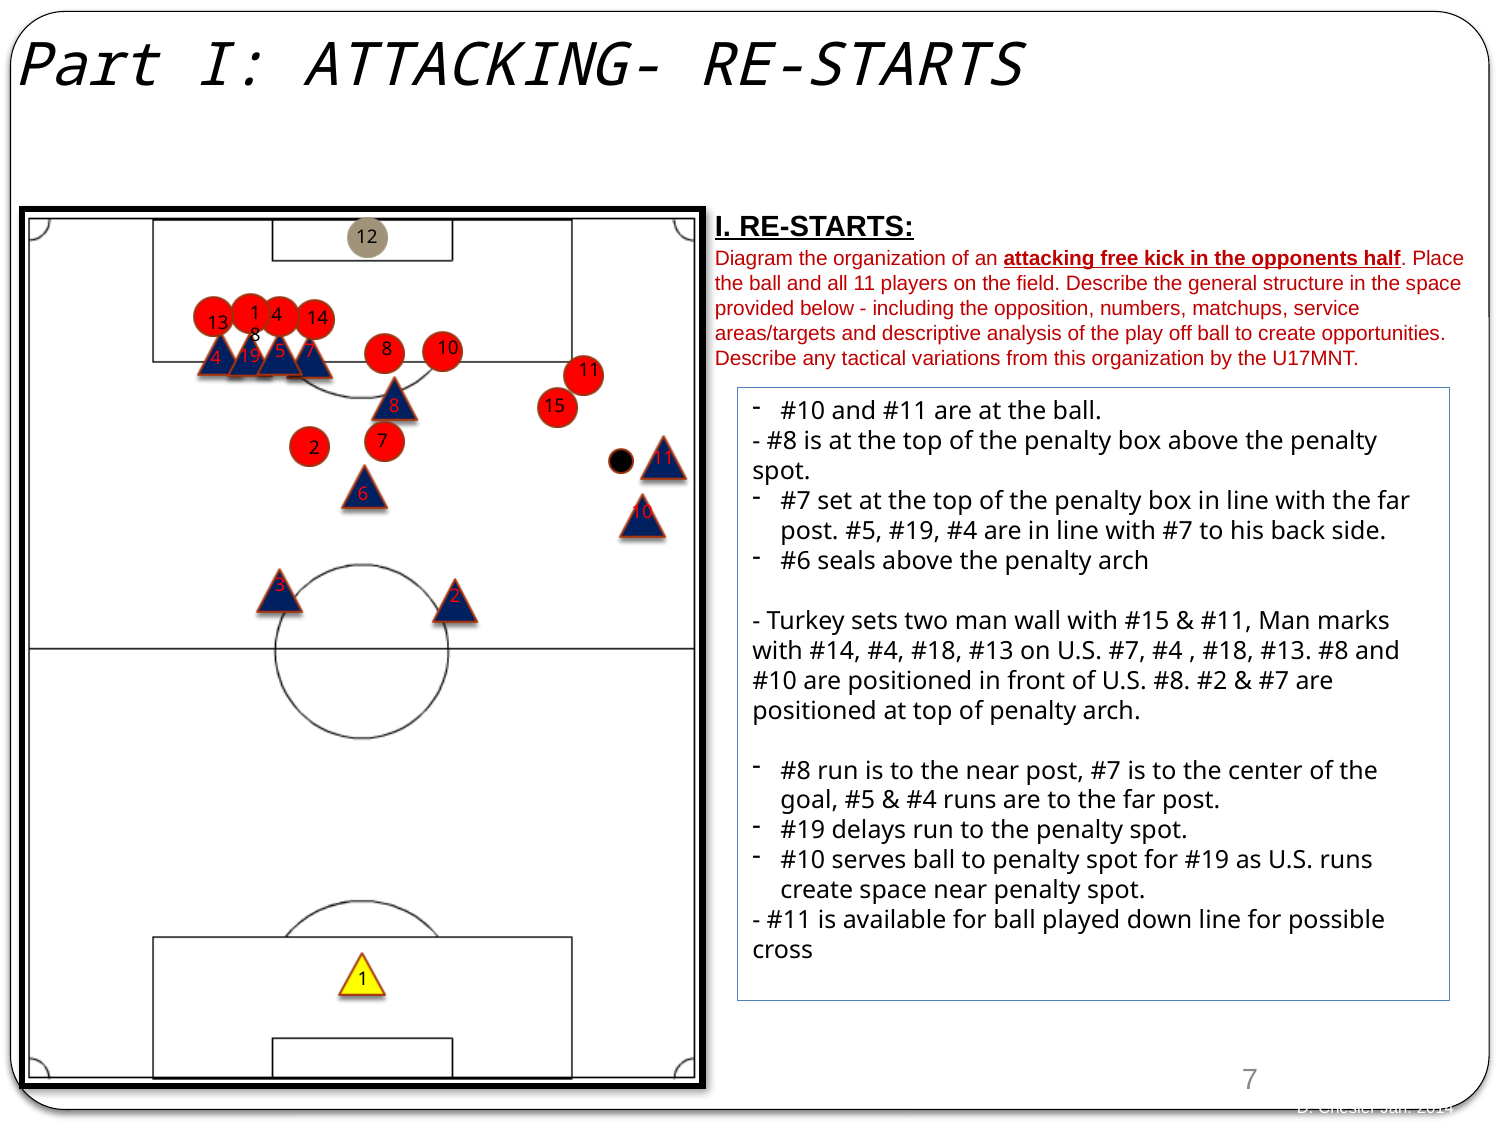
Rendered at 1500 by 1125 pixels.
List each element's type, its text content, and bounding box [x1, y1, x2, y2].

title Part I: ATTACKING- RE-STARTS [0, 0, 1350, 113]
picture [24, 212, 700, 1084]
slide_number 7 [1074, 1048, 1426, 1108]
text_box I. RE-STARTS: [699, 199, 1068, 237]
text_box D. Chesler Jan. 2014 [1282, 1089, 1500, 1124]
text_box Diagram the organization of an attacking free kick in the opponents half. Place the ball and all 11 players on the field. Describe the general structure in the space provided below - including the opposition, numbers, matchups, service areas/targets and descriptive analysis of the play off ball to create opportunities. Describe any tactical variations from this organization by the U17MNT. [704, 237, 1500, 403]
text_box #10 and #11 are at the ball. - #8 is at the top of the penalty box above the penalty spot. #7 set at the top of the penalty box in line with the far post. #5, #19, #4 are in line with #7 to his back side. #6 seals above the penalty arch - Turkey sets two man wall with #15 & #11, Man marks with #14, #4, #18, #13 on U.S. #7, #4 , #18, #13. #8 and #10 are positioned in front of U.S. #8. #2 & #7 are positioned at top of penalty arch. #8 run is to the near post, #7 is to the center of the goal, #5 & #4 runs are to the far post. #19 delays run to the penalty spot. #10 serves ball to penalty spot for #19 as U.S. runs create space near penalty spot. - #11 is available for ball played down line for possible cross [737, 387, 1450, 1001]
